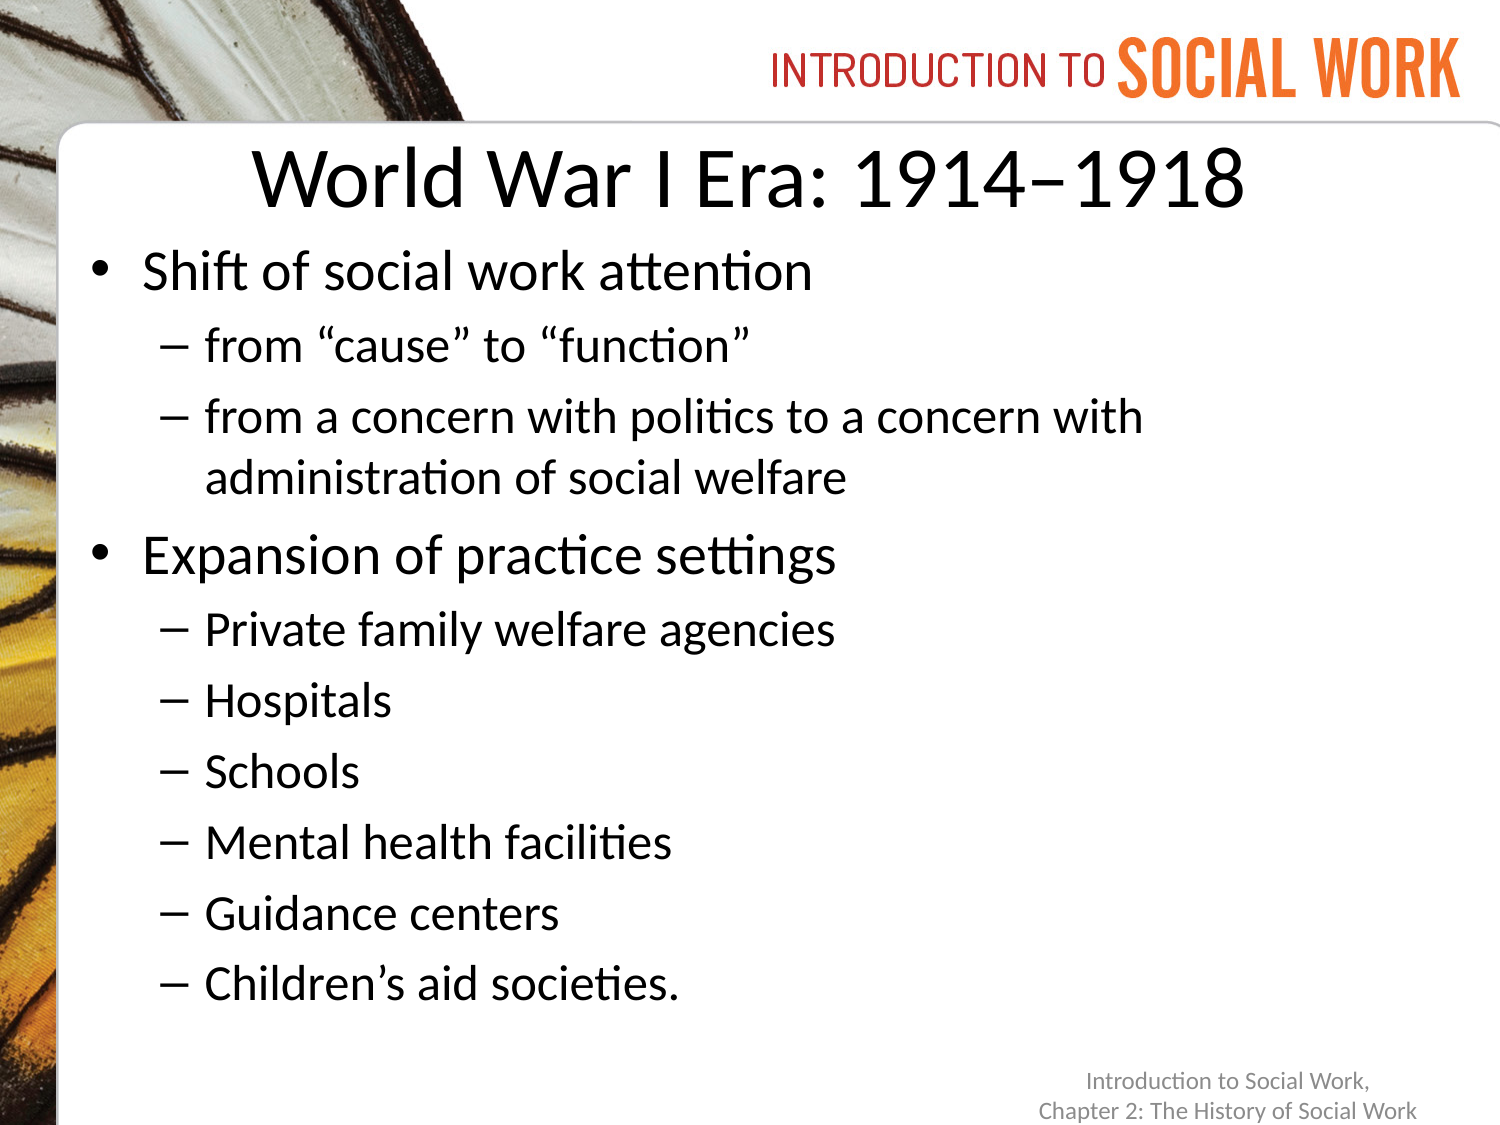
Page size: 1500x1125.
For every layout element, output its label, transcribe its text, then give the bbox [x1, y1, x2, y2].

picture [0, 0, 1500, 1125]
footer Introduction to Social Work, Chapter 2: The History of Social Work [987, 1065, 1475, 1125]
list Shift of social work attention from “cause” to “function” from a concern with politics to a concern with administration of social welfare Expansion of practice settings Private family welfare agencies Hospitals Schools Mental health facilities Guidance centers Children’s aid societies. [75, 224, 1425, 1020]
title World War I Era: 1914–1918 [75, 112, 1425, 224]
